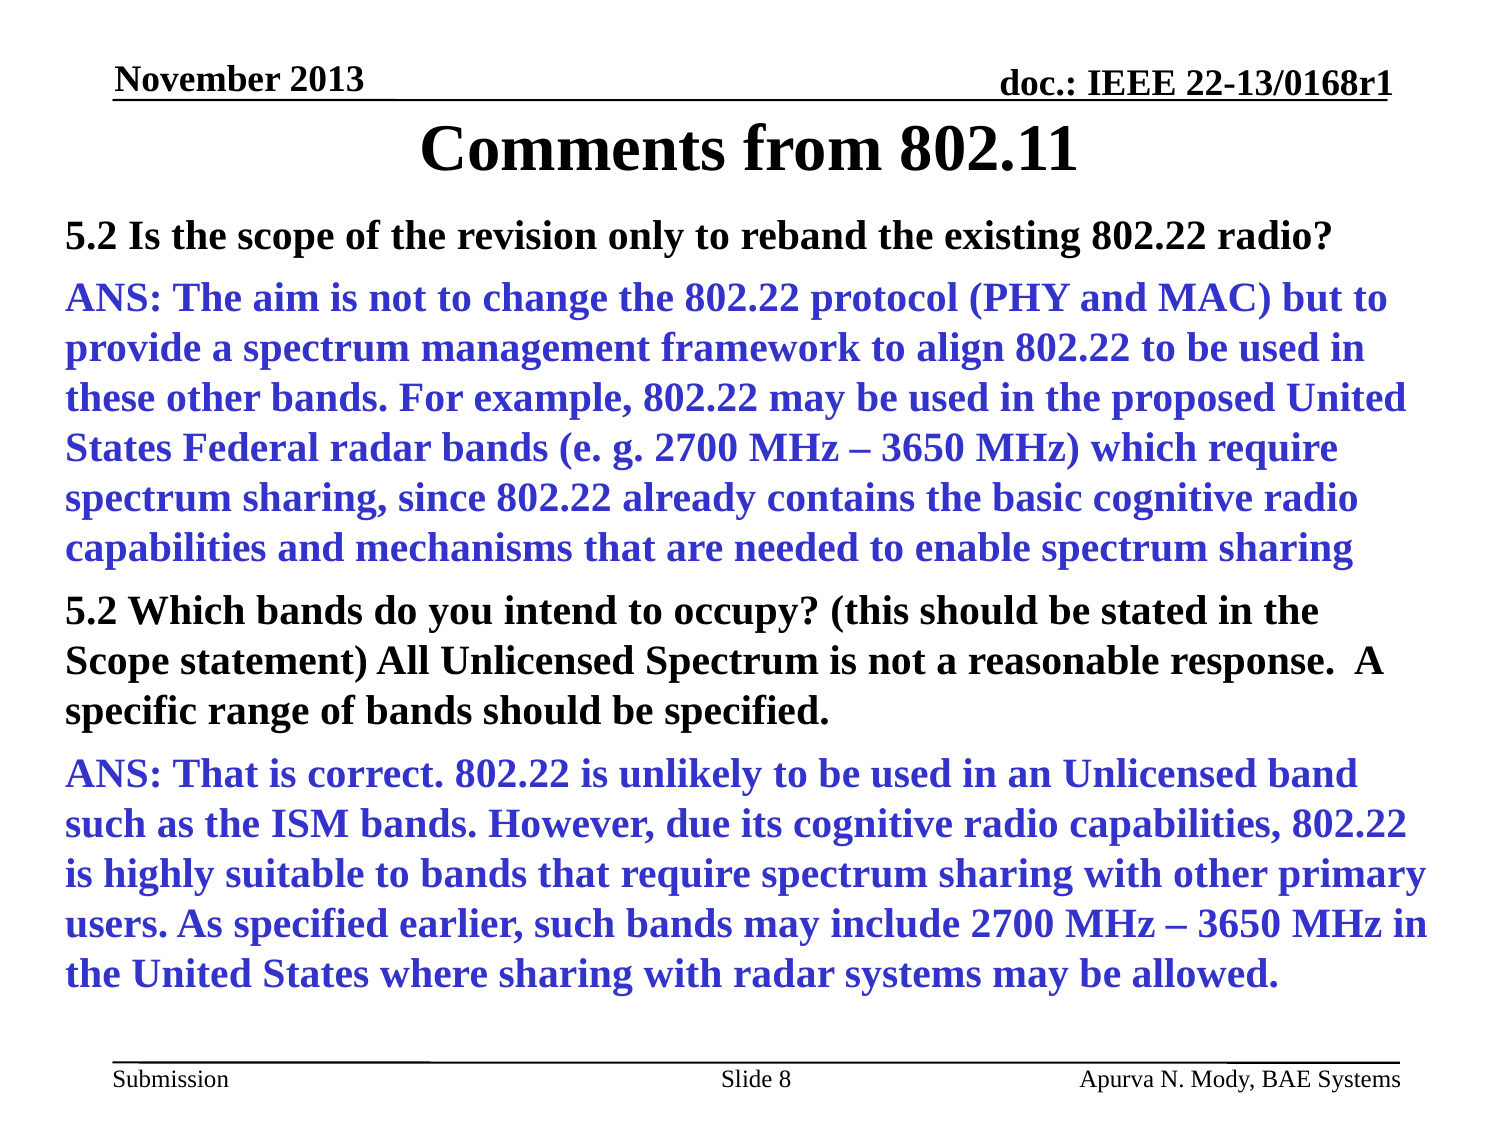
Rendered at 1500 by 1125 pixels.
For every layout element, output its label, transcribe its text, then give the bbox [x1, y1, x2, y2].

footer Apurva N. Mody, BAE Systems [878, 1061, 1402, 1093]
slide_number Slide 8 [712, 1061, 800, 1123]
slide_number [114, 54, 423, 100]
list 5.2 Is the scope of the revision only to reband the existing 802.22 radio? ANS: The aim is not to change the 802.22 protocol (PHY and MAC) but to provide a spectrum management framework to align 802.22 to be used in these other bands. For example, 802.22 may be used in the proposed United States Federal radar bands (e. g. 2700 MHz – 3650 MHz) which require spectrum sharing, since 802.22 already contains the basic cognitive radio capabilities and mechanisms that are needed to enable spectrum sharing 5.2 Which bands do you intend to occupy? (this should be stated in the Scope statement) All Unlicensed Spectrum is not a reasonable response. A specific range of bands should be specified. ANS: That is correct. 802.22 is unlikely to be used in an Unlicensed band such as the ISM bands. However, due its cognitive radio capabilities, 802.22 is highly suitable to bands that require spectrum sharing with other primary users. As specified earlier, such bands may include 2700 MHz – 3650 MHz in the United States where sharing with radar systems may be allowed. [49, 199, 1451, 988]
title Comments from 802.11 [112, 99, 1388, 188]
